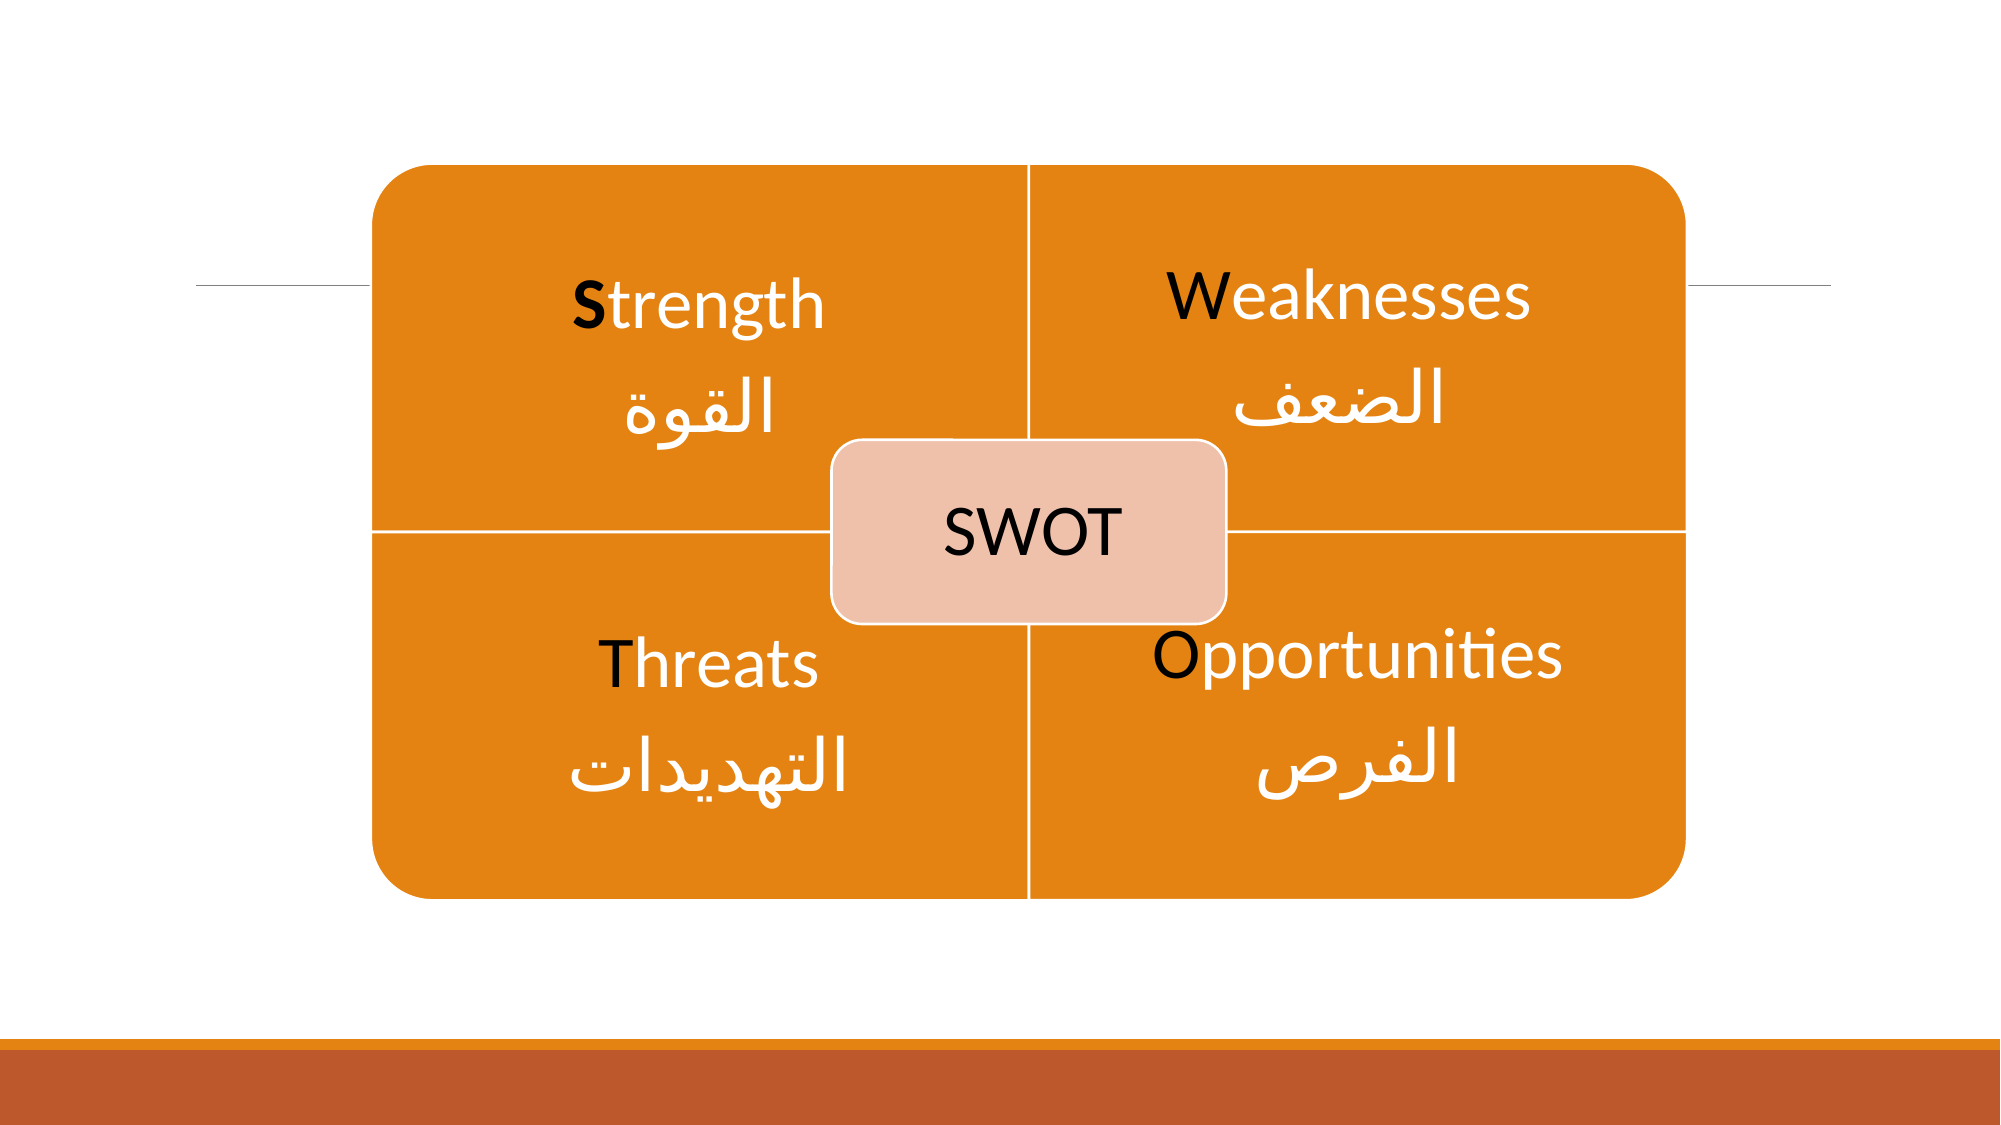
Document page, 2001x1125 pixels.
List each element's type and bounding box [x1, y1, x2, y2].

text_box [370, 162, 1688, 901]
